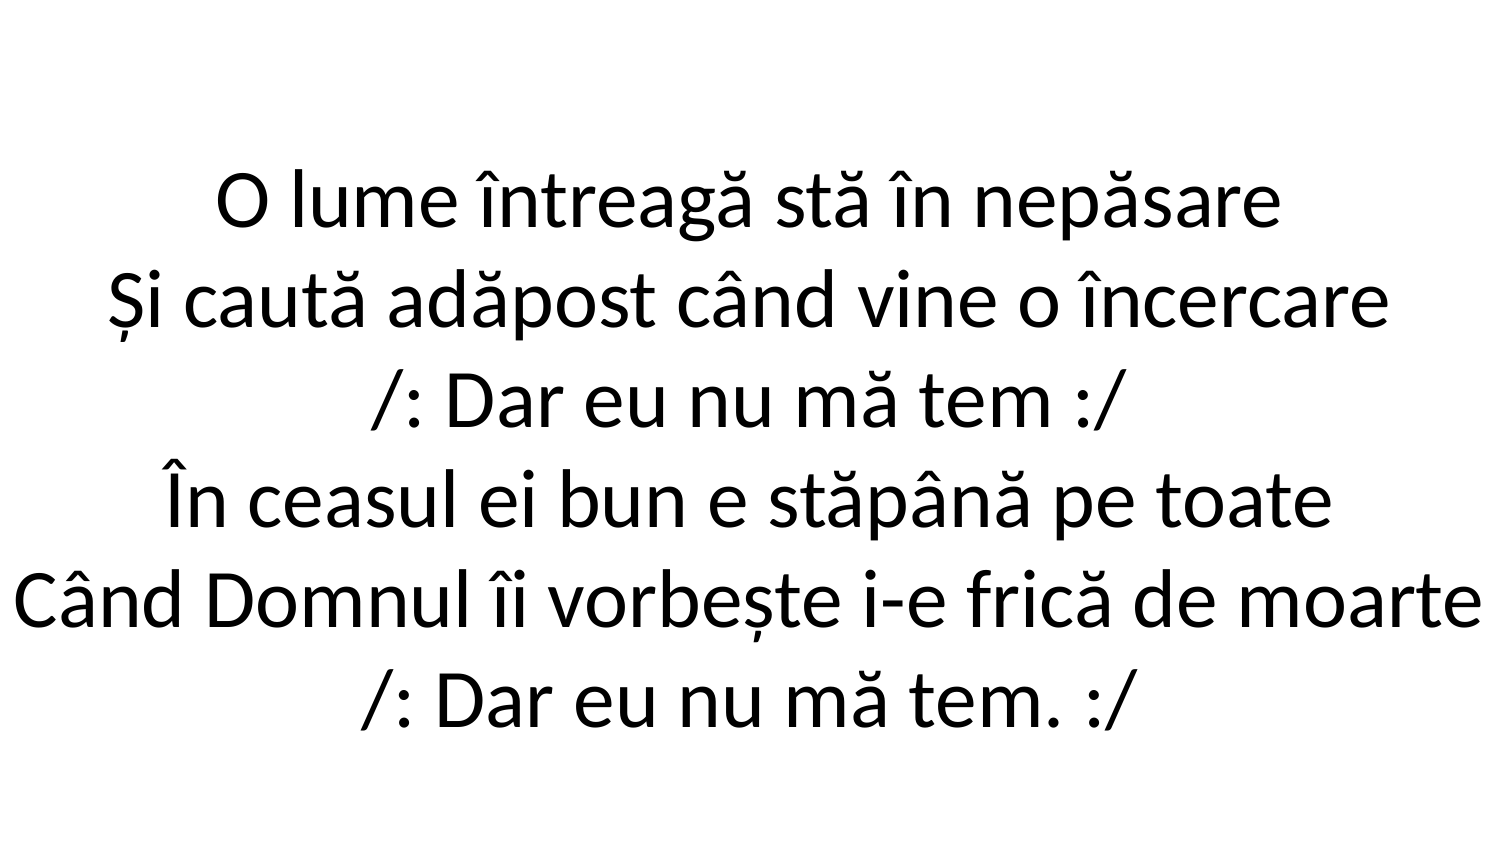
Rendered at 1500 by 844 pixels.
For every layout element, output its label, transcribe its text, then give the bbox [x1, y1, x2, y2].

text_box O lume întreagă stă în nepăsare Și caută adăpost când vine o încercare /: Dar eu nu mă tem :/ În ceasul ei bun e stăpână pe toate Când Domnul îi vorbește i-e frică de moarte /: Dar eu nu mă tem. :/ [0, 92, 1500, 752]
